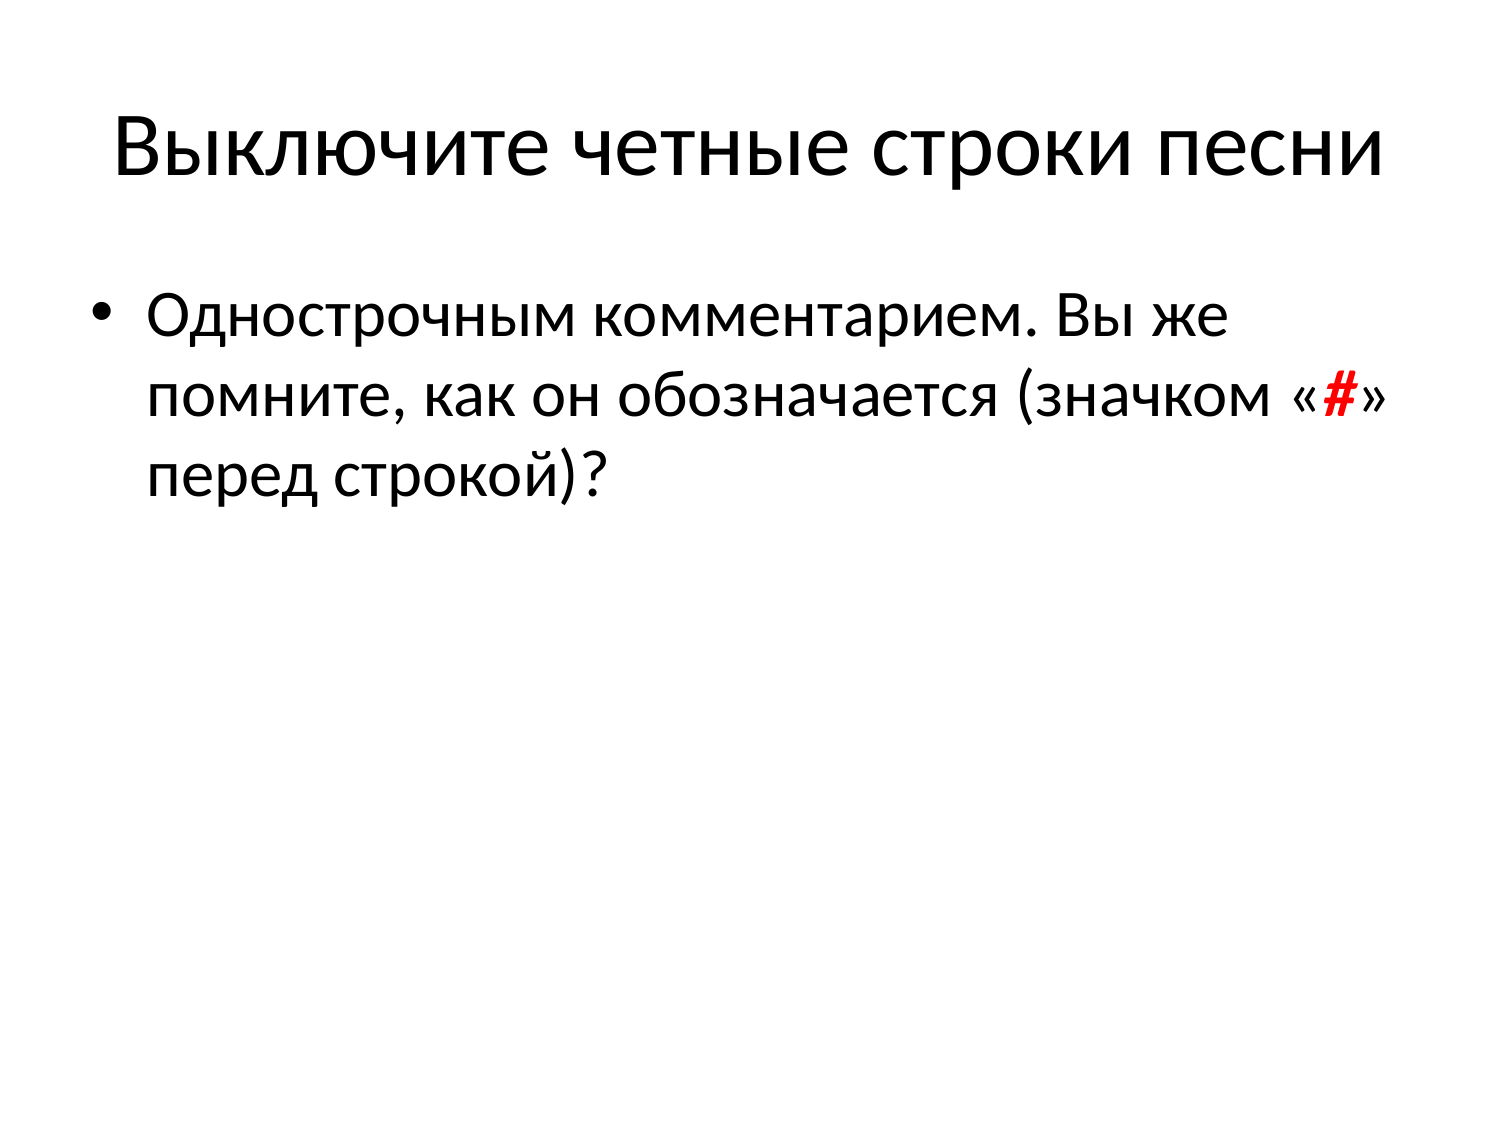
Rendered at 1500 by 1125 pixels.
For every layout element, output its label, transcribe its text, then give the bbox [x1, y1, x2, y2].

list Однострочным комментарием. Вы же помните, как он обозначается (значком «#» перед строкой)? [75, 262, 1425, 1005]
title Выключите четные строки песни [75, 45, 1425, 233]
